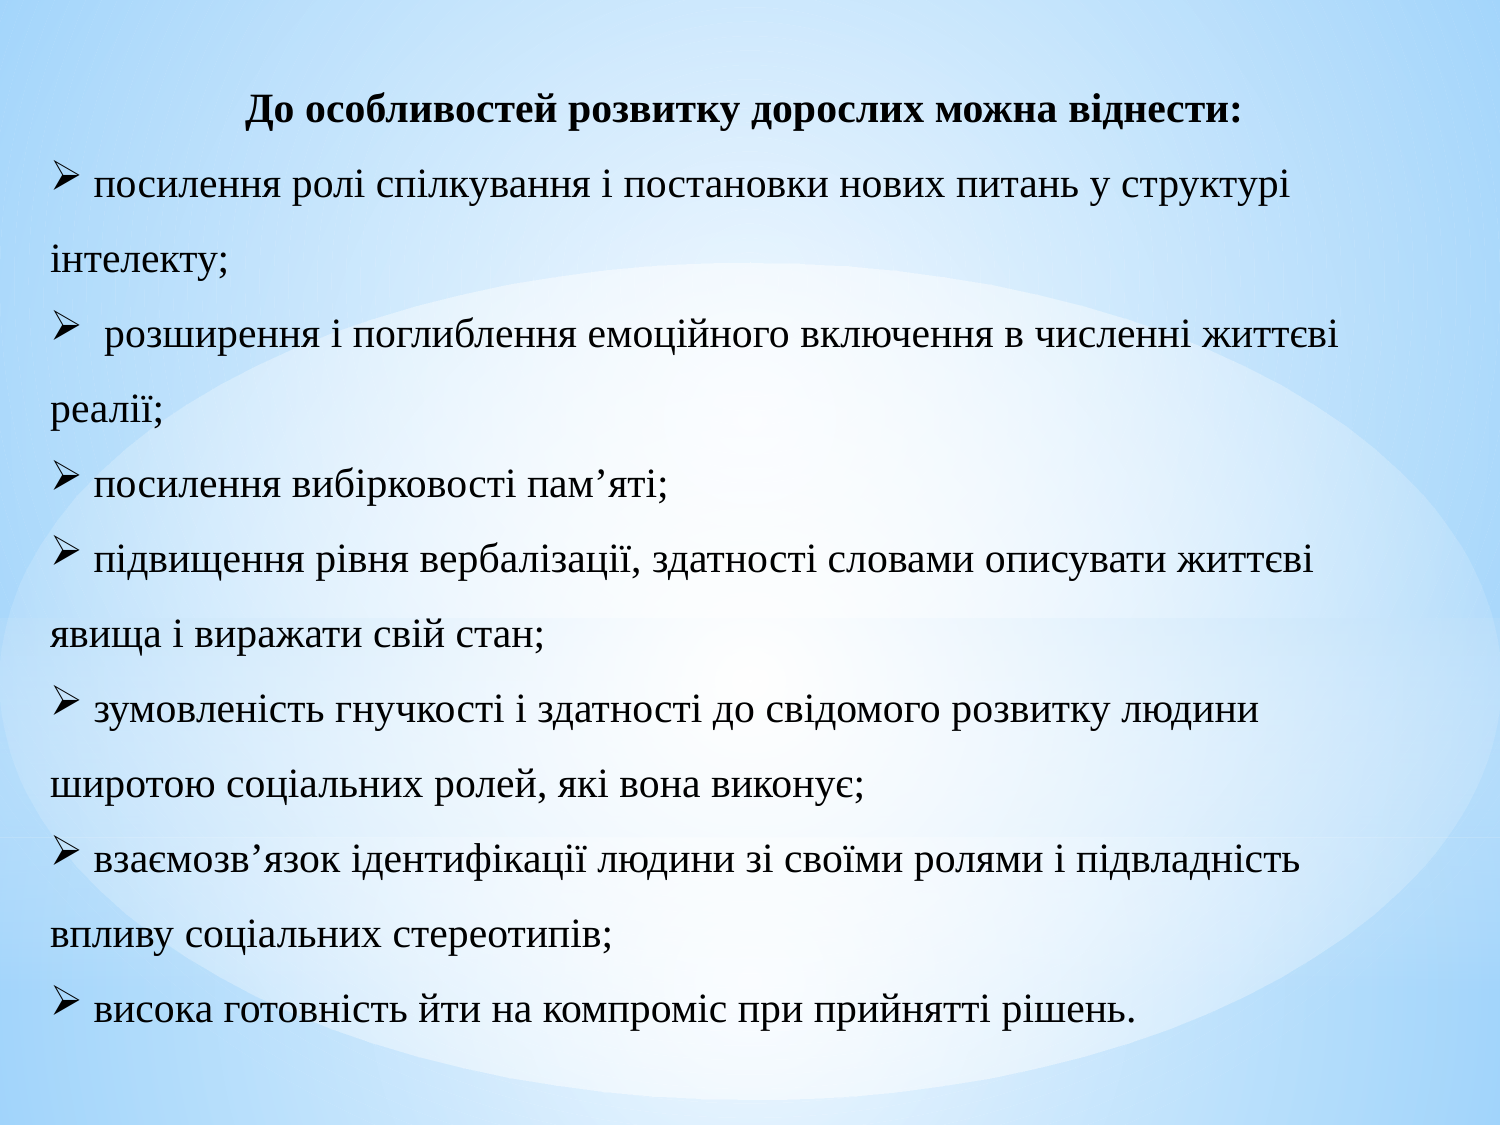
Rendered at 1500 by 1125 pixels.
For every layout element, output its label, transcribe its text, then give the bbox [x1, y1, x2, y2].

text_box До особливостей розвитку дорослих можна віднести: посилення ролі спілкування і постановки нових питань у структурі інтелекту; розширення і поглиблення емоційного включення в численні життєві реалії; посилення вибірковості пам’яті; підвищення рівня вербалізації, здатності словами описувати життєві явища і виражати свій стан; зумовленість гнучкості і здатності до свідомого розвитку людини широтою соціальних ролей, які вона виконує; взаємозв’язок ідентифікації людини зі своїми ролями і підвладність впливу соціальних стереотипів; висока готовність йти на компроміс при прийнятті рішень. [35, 23, 1454, 1039]
